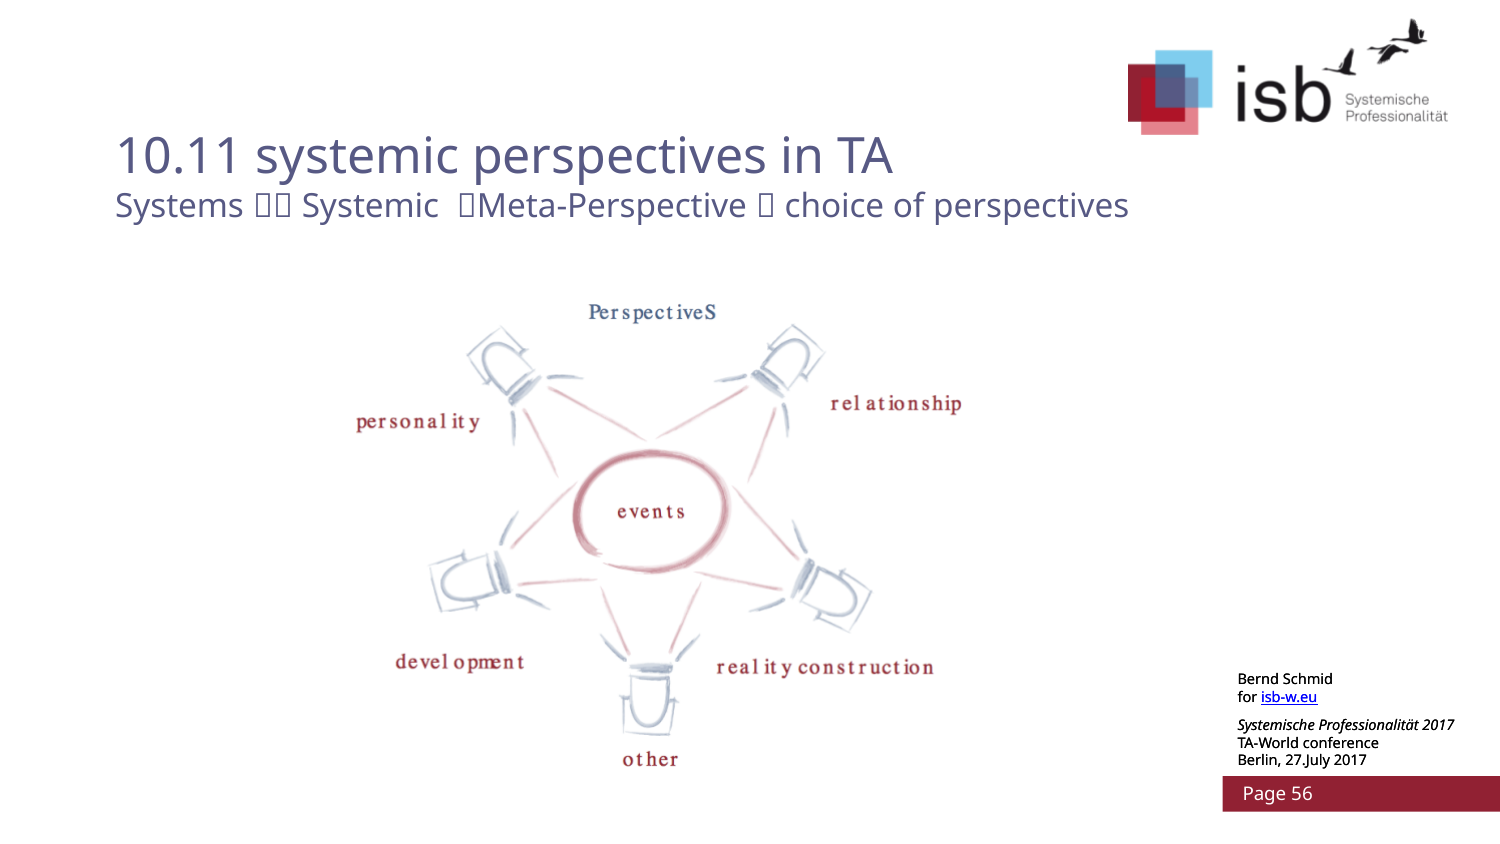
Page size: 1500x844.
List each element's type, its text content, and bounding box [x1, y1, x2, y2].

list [275, 279, 1047, 812]
text_box Bernd Schmid for isb-w.eu Systemische Professionalität 2017 TA-World conference Berlin, 27.July 2017 [1222, 543, 1500, 776]
slide_number Page 56 [1222, 776, 1500, 812]
title 10.11 systemic perspectives in TA Systems  Systemic Meta-Perspective  choice of perspectives [100, 67, 1223, 281]
picture [1128, 14, 1461, 139]
